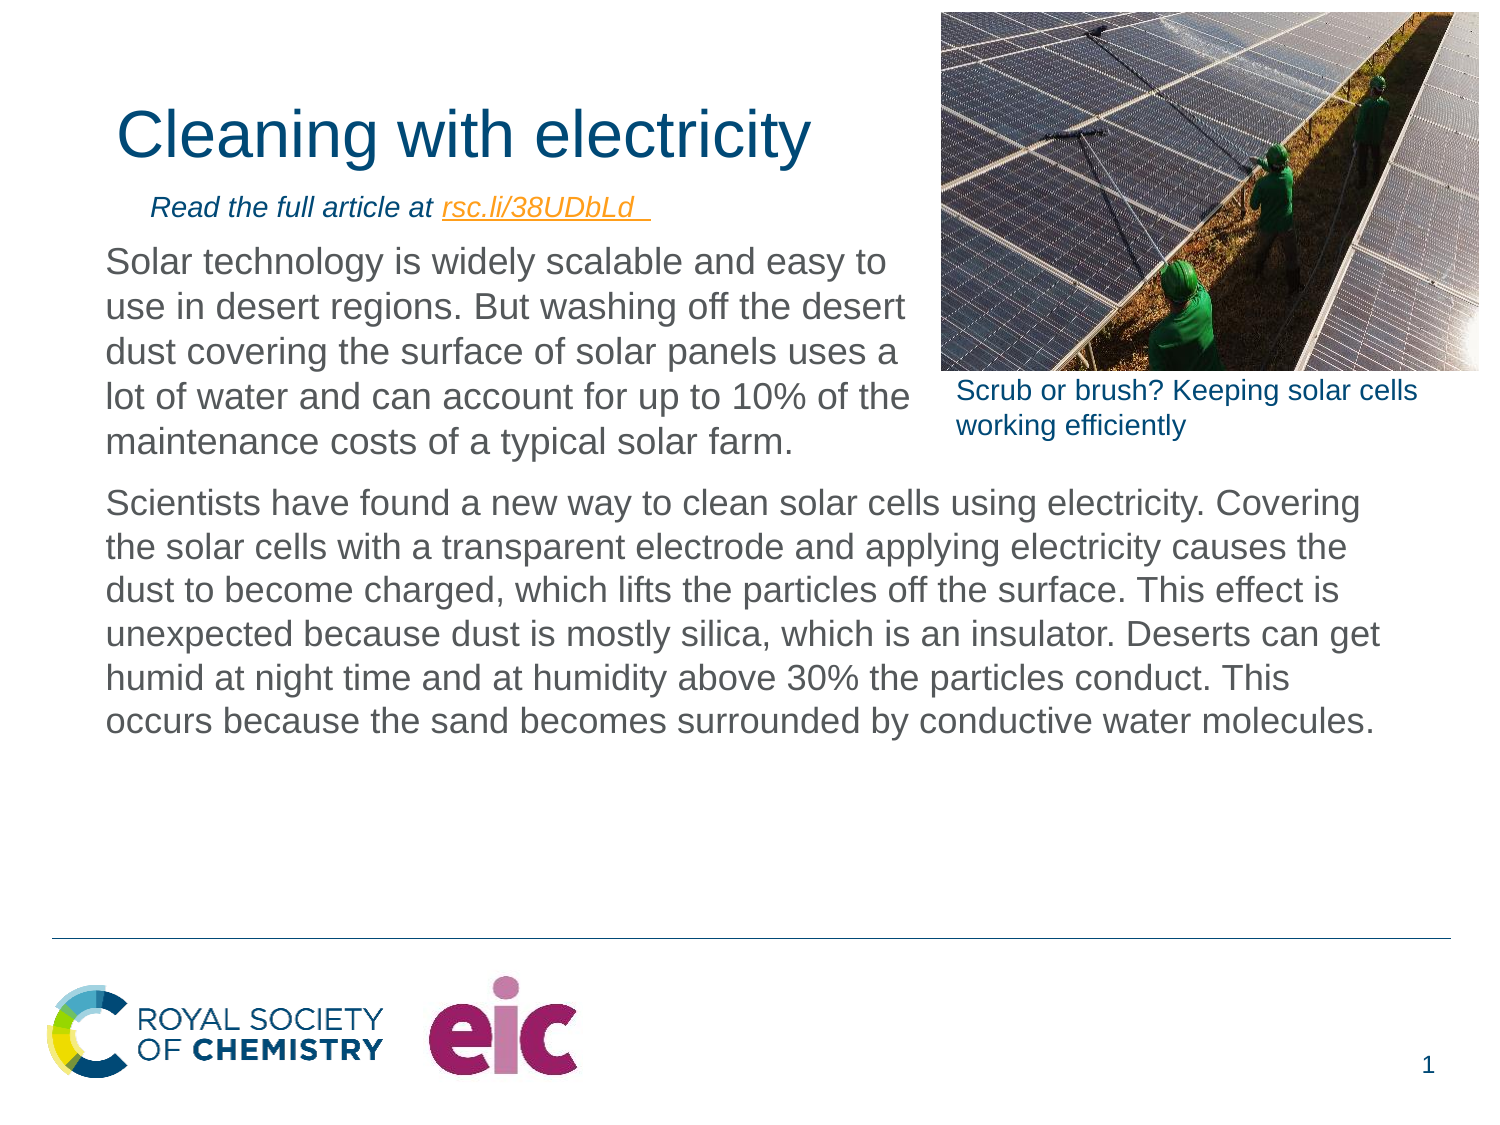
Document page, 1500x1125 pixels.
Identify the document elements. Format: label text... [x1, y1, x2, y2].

slide_number 1 [1113, 1033, 1451, 1094]
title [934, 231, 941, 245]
picture [941, 12, 1479, 371]
picture [0, 938, 583, 1125]
title Cleaning with electricity [101, 26, 941, 229]
text_box Scrub or brush? Keeping solar cells working efficiently [941, 371, 1472, 449]
text_box Solar technology is widely scalable and easy to use in desert regions. But washing off the desert dust covering the surface of solar panels uses a lot of water and can account for up to 10% of the maintenance costs of a typical solar farm. [90, 229, 934, 470]
text_box Scientists have found a new way to clean solar cells using electricity. Covering the solar cells with a transparent electrode and applying electricity causes the dust to become charged, which lifts the particles off the surface. This effect is unexpected because dust is mostly silica, which is an insulator. Deserts can get humid at night time and at humidity above 30% the particles conduct. This occurs because the sand becomes surrounded by conductive water molecules. [90, 471, 1410, 787]
text_box Read the full article at rsc.li/38UDbLd [135, 180, 941, 231]
